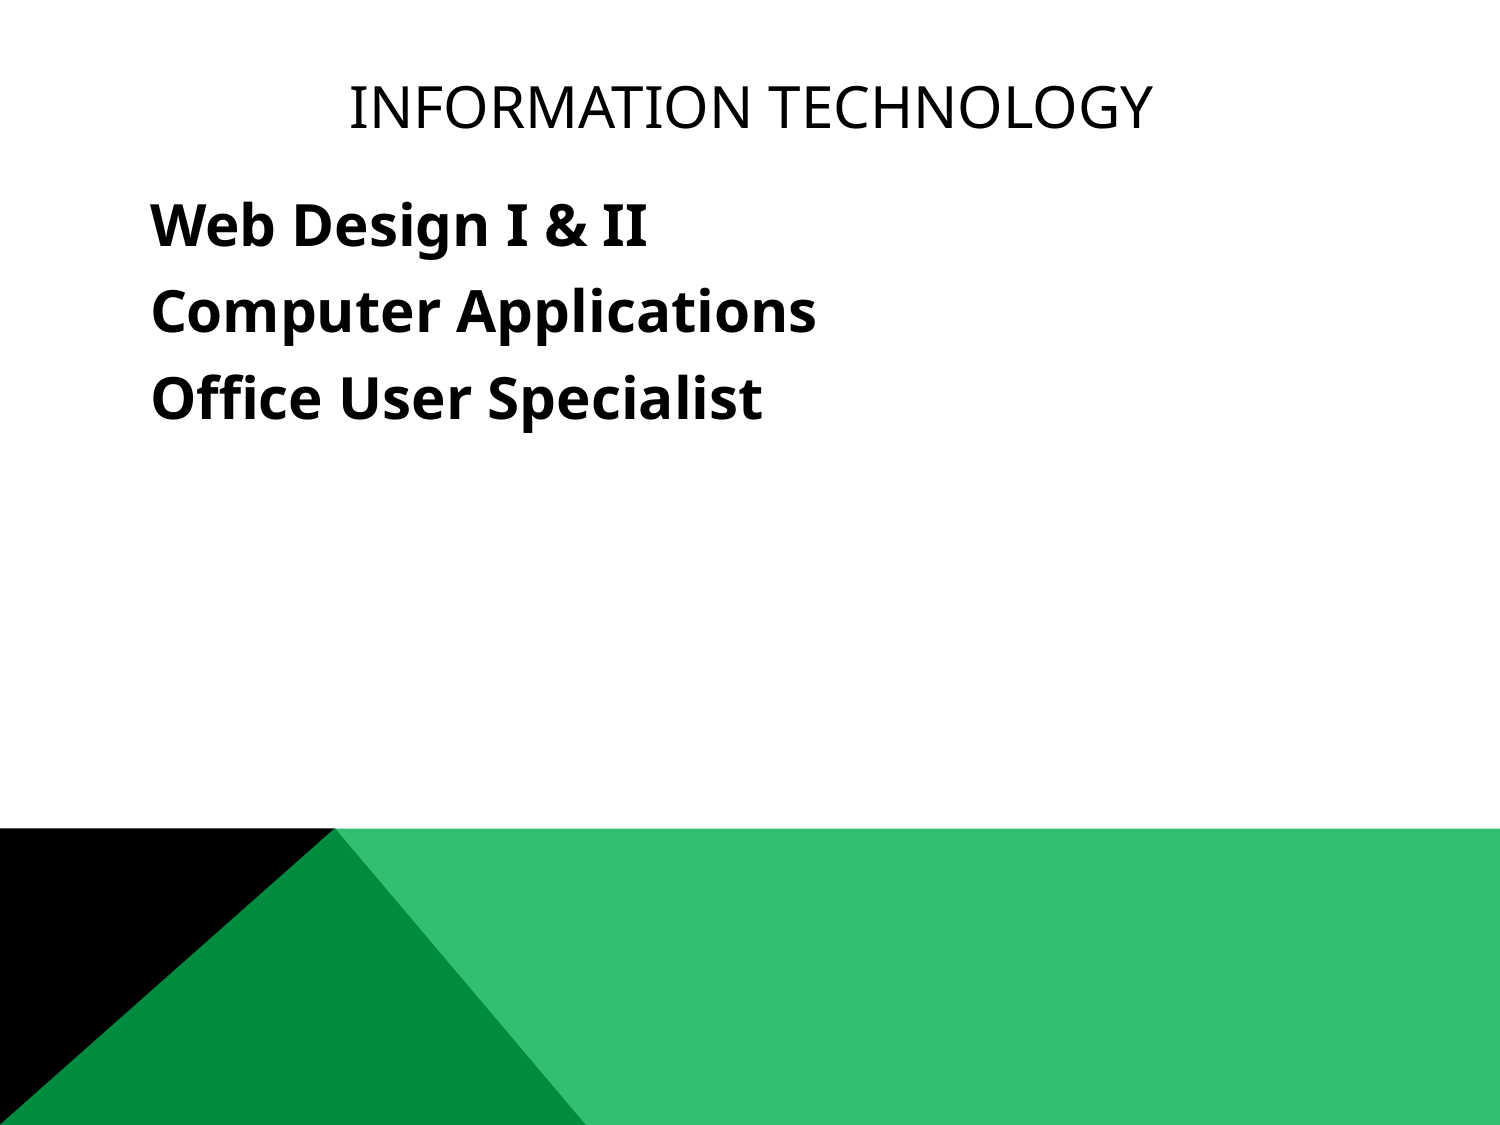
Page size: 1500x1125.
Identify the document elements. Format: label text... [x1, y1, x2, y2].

list Web Design I & II Computer Applications Office User Specialist [135, 180, 1369, 768]
title Information Technology [135, 60, 1369, 150]
